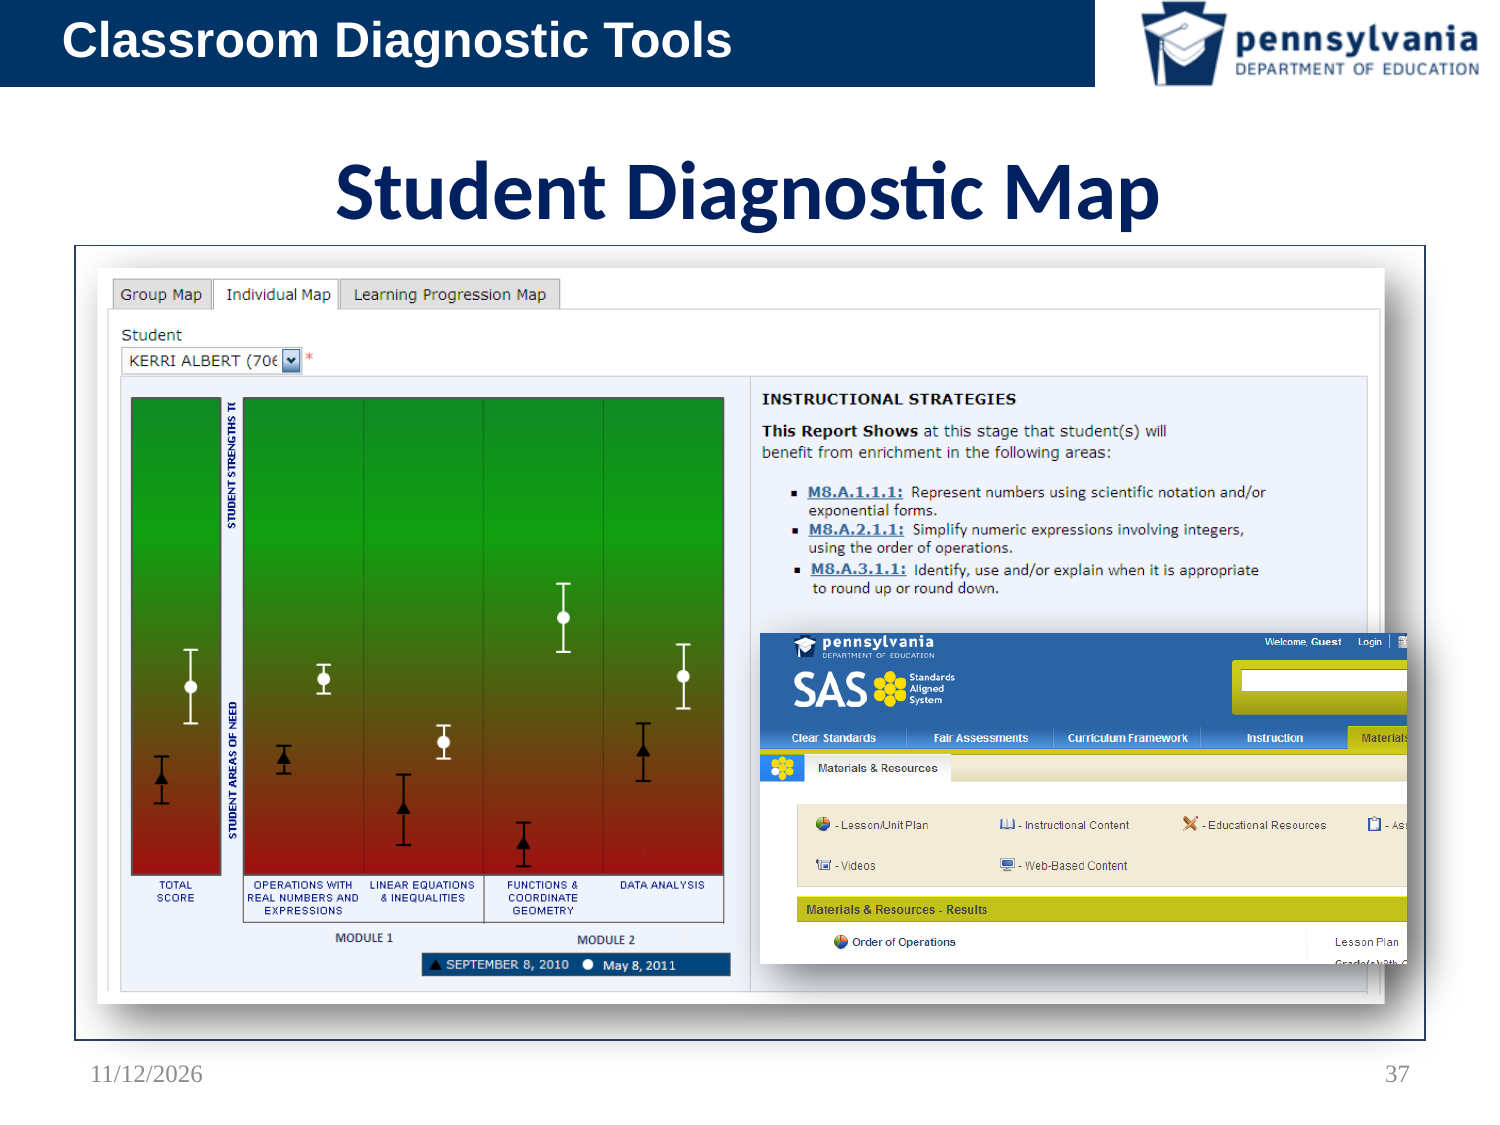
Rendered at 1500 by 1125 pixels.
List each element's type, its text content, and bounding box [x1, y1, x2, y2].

title Student Diagnostic Map [73, 115, 1424, 256]
list [74, 245, 1426, 1041]
picture [97, 268, 1407, 1005]
slide_number 37 [1074, 1042, 1425, 1103]
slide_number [75, 1042, 425, 1103]
picture [1134, 0, 1485, 90]
